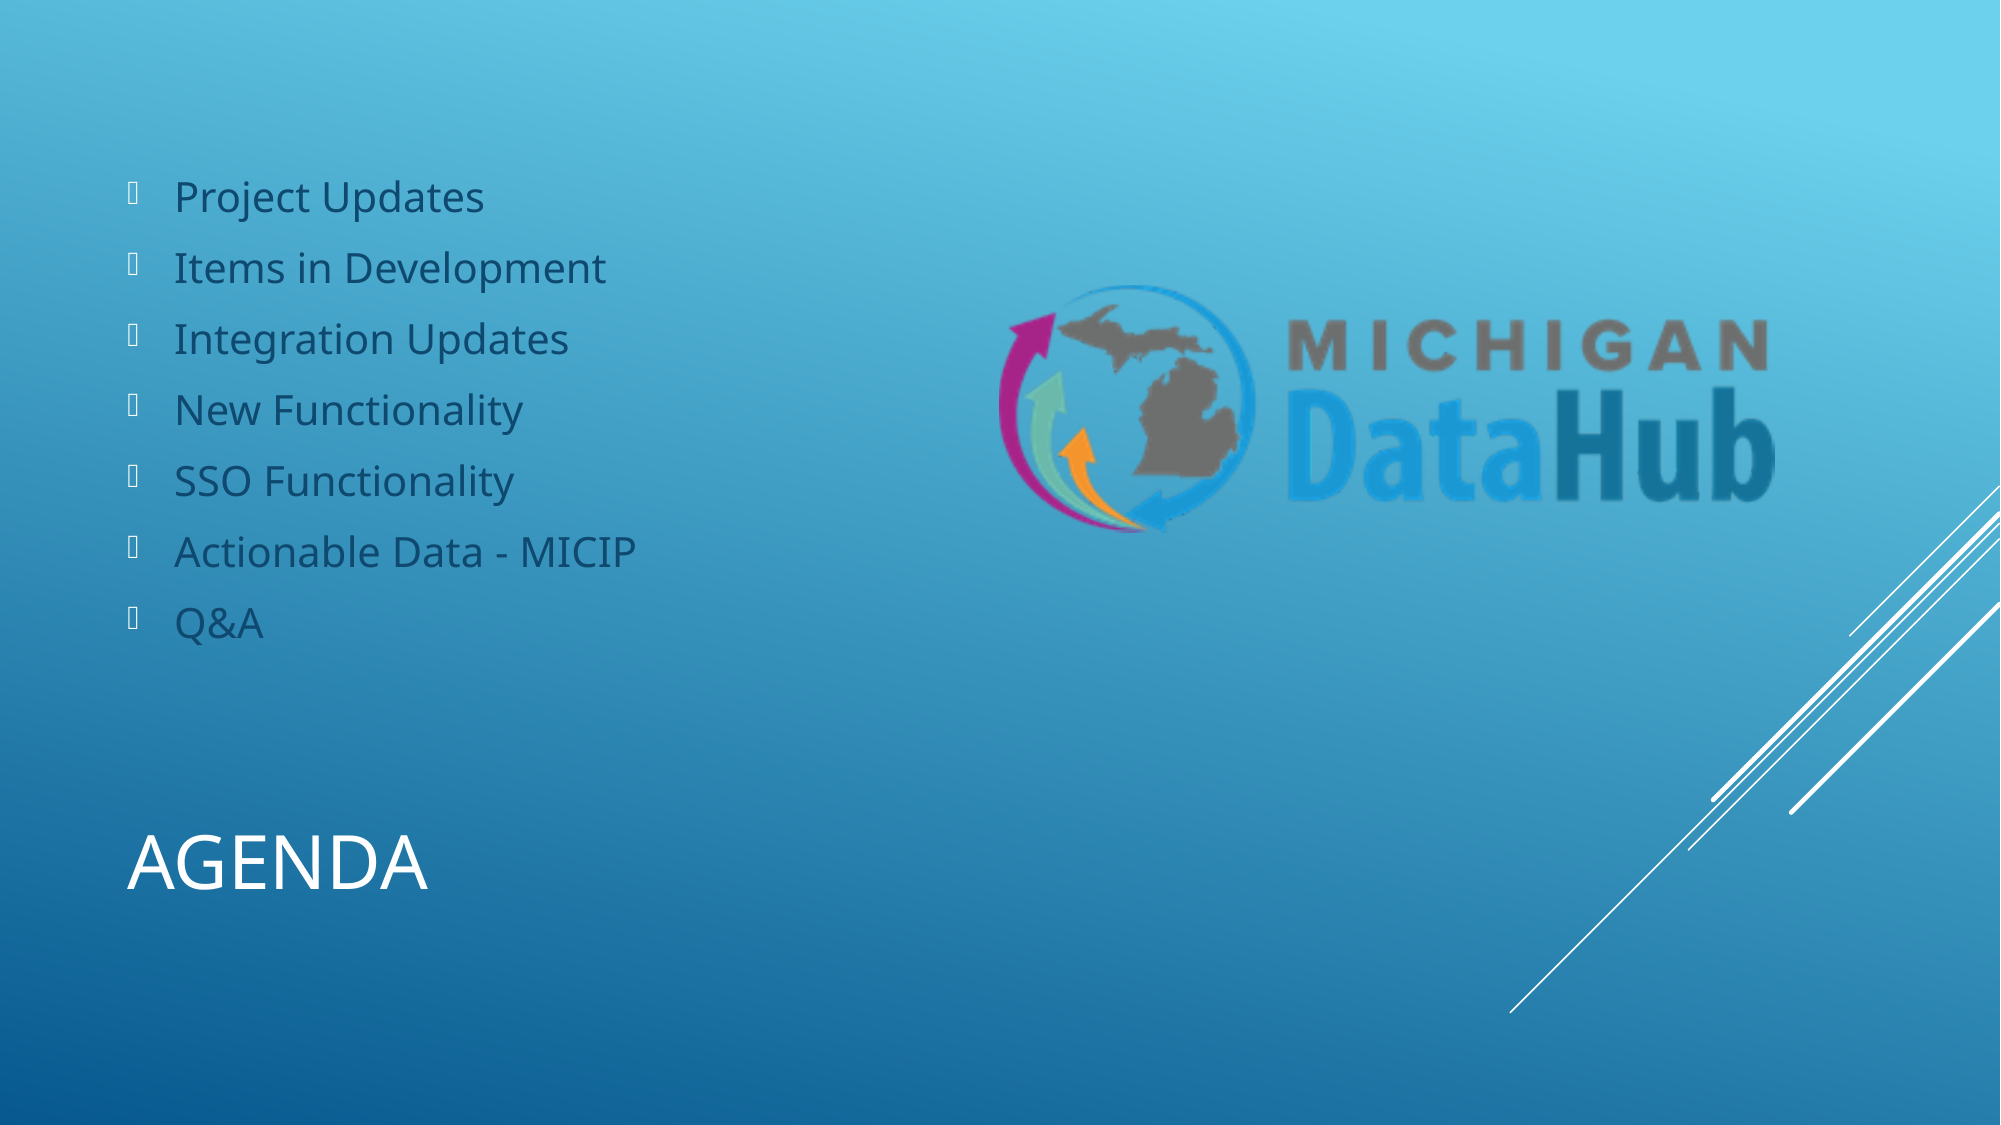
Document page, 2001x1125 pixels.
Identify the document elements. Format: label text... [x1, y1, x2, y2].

title Agenda [112, 736, 1513, 984]
list Project Updates Items in Development Integration Updates New Functionality SSO Functionality Actionable Data - MICIP Q&A [112, 112, 1513, 706]
picture [999, 285, 1775, 533]
